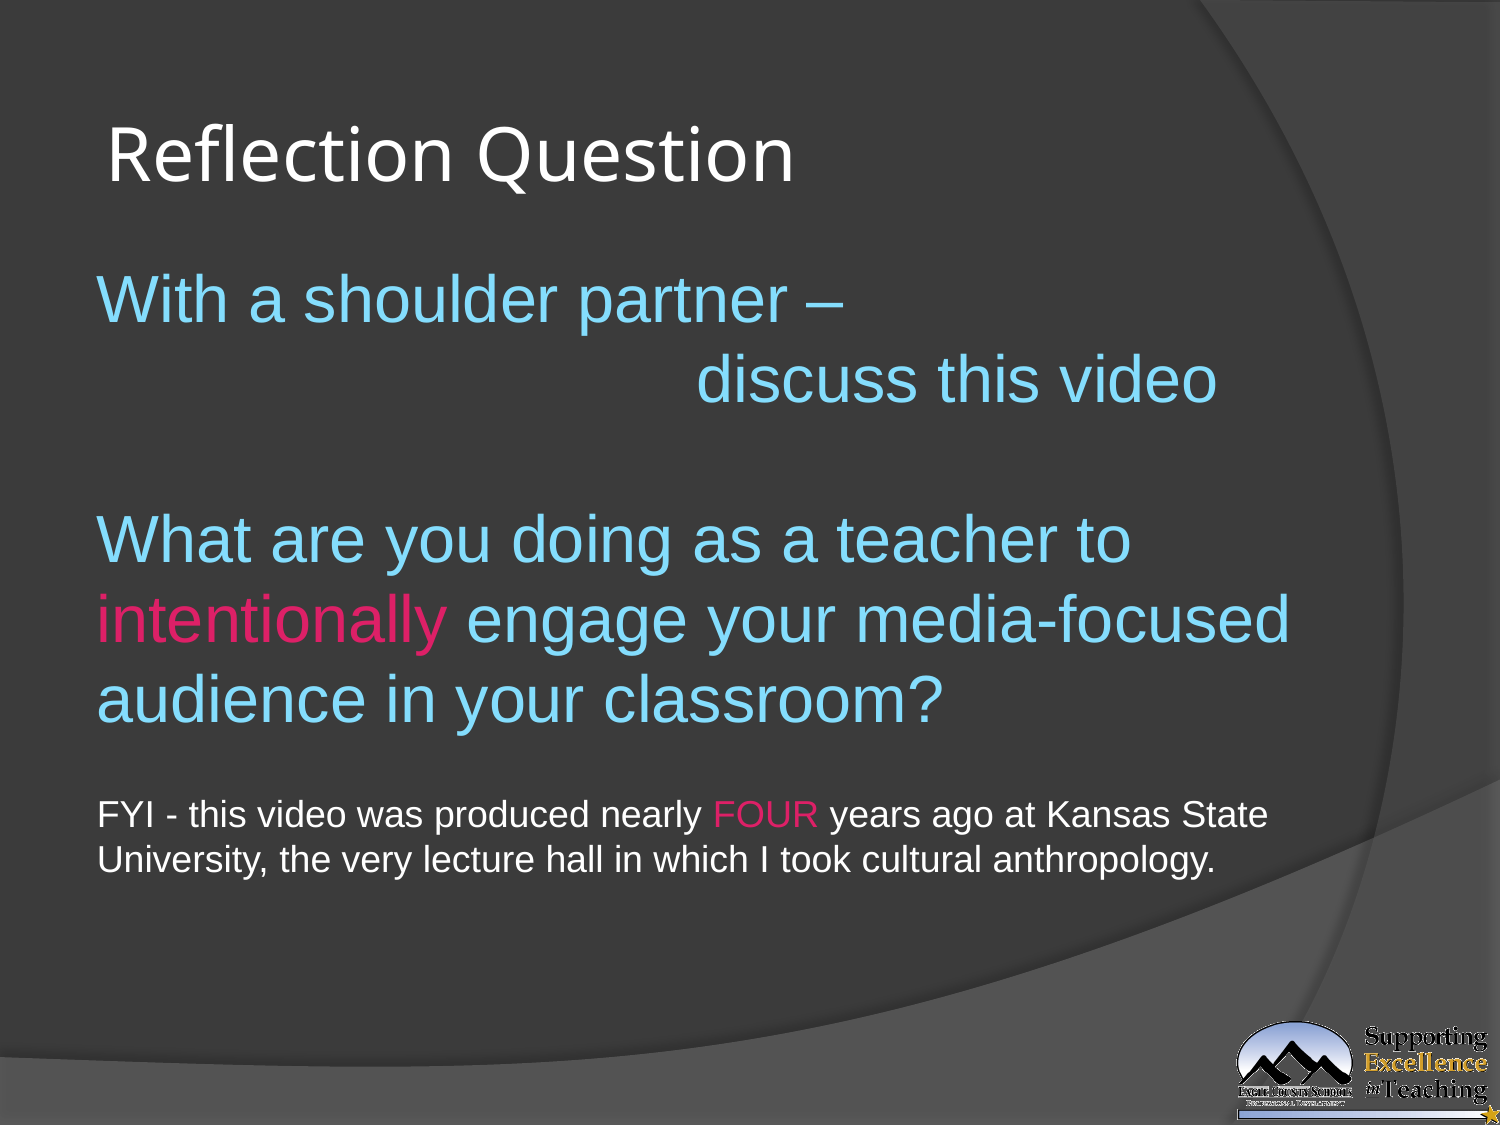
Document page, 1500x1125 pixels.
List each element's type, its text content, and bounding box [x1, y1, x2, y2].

picture [1236, 1020, 1500, 1125]
text_box FYI - this video was produced nearly FOUR years ago at Kansas State University, the very lecture hall in which I took cultural anthropology. [96, 795, 1348, 920]
title Reflection Question [98, 0, 1314, 258]
text_box With a shoulder partner – discuss this video What are you doing as a teacher to intentionally engage your media-focused audience in your classroom? [96, 258, 1404, 734]
